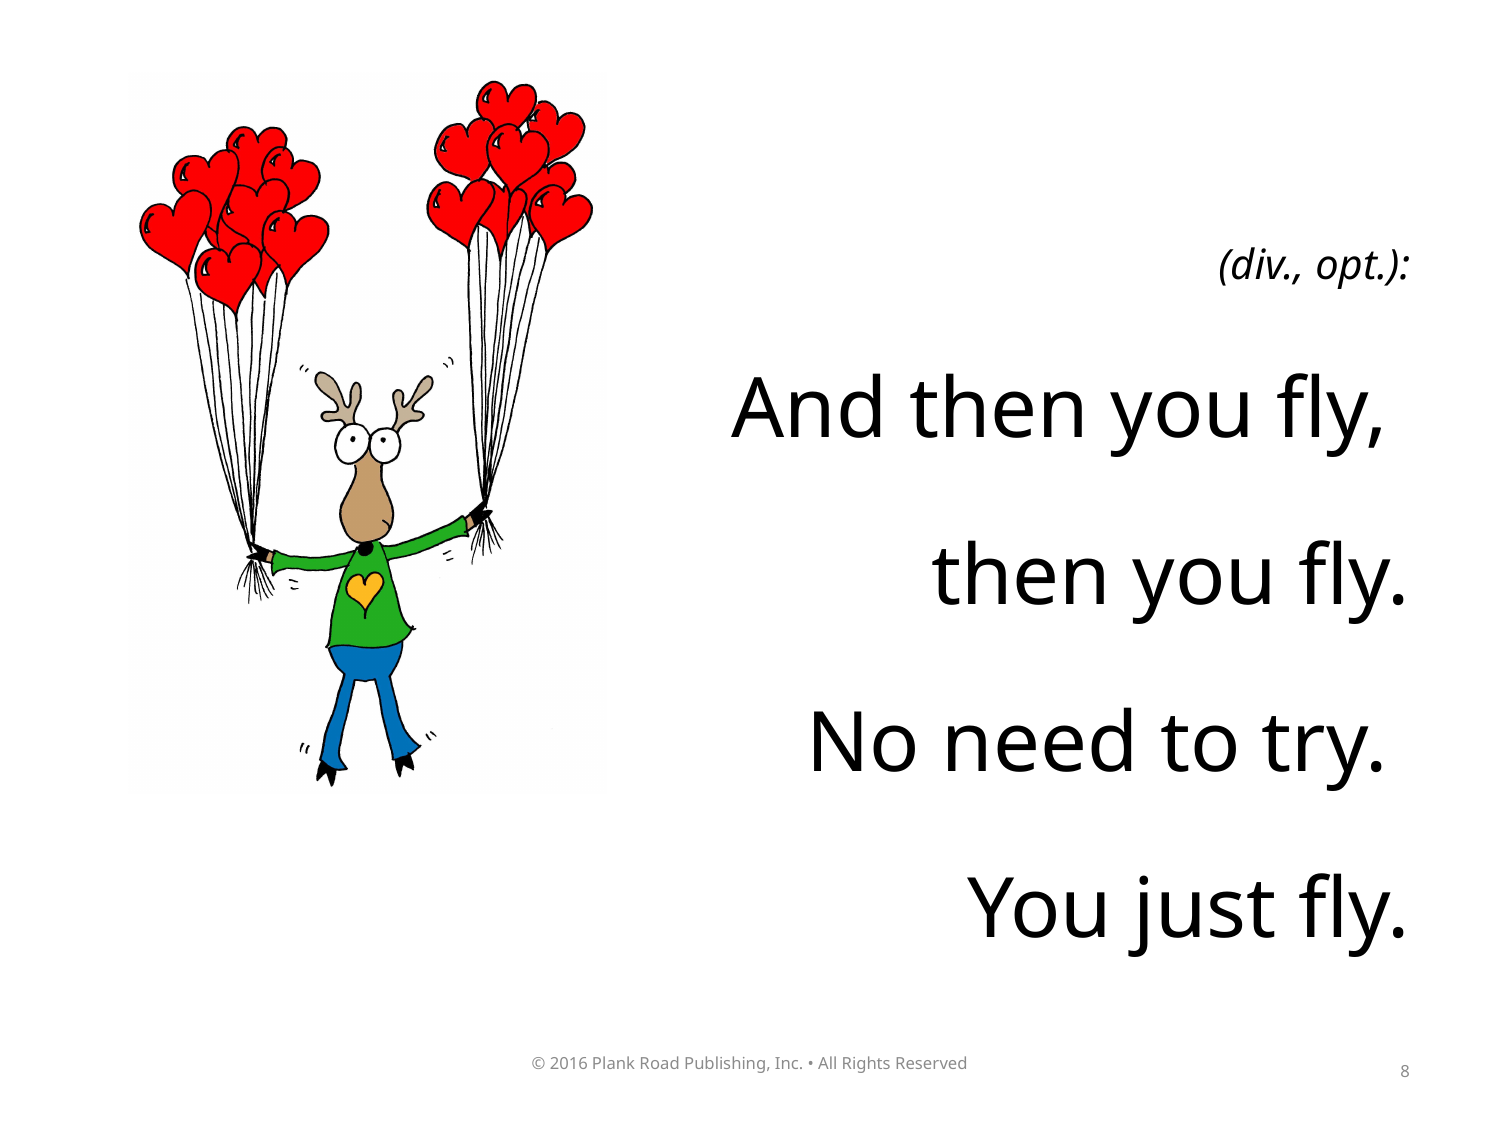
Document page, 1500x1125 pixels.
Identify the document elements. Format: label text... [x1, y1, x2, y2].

slide_number 8 [1074, 1042, 1425, 1103]
list (div., opt.): And then you fly, then you fly. No need to try. You just fly. [75, 205, 1425, 1014]
picture [128, 72, 608, 794]
